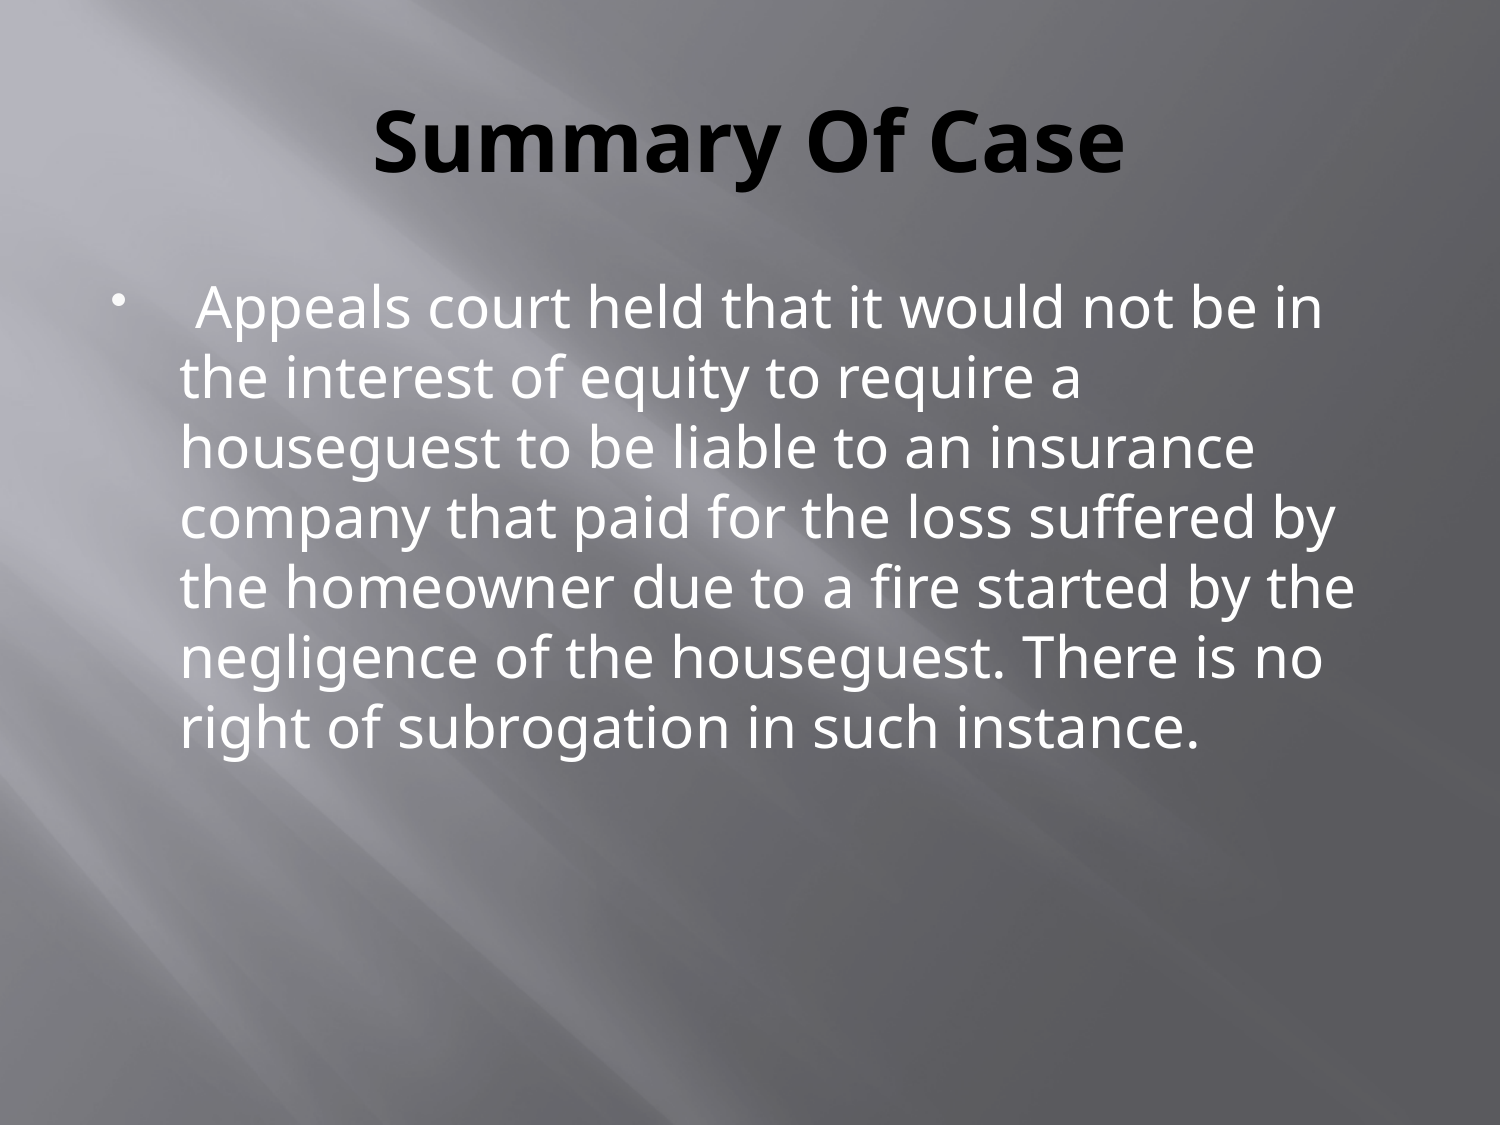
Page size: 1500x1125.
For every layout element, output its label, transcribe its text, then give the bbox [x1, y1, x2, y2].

list Appeals court held that it would not be in the interest of equity to require a houseguest to be liable to an insurance company that paid for the loss suffered by the homeowner due to a fire started by the negligence of the houseguest. There is no right of subrogation in such instance. [75, 262, 1425, 1035]
title Summary Of Case [75, 45, 1425, 233]
